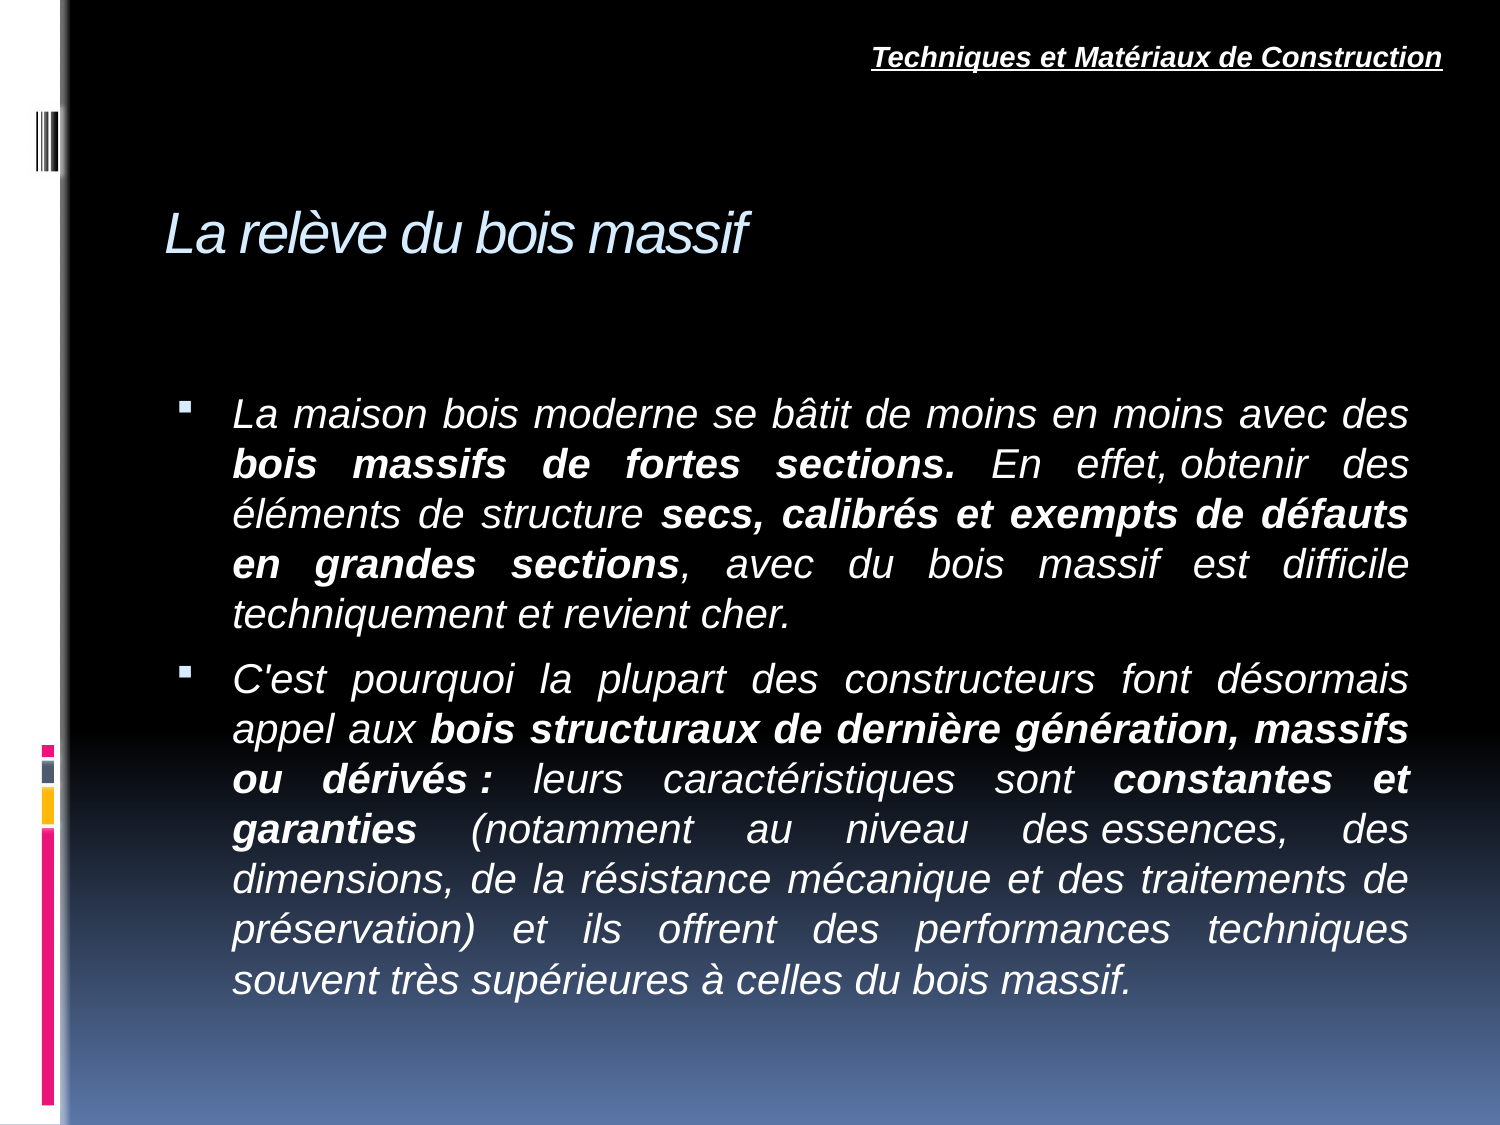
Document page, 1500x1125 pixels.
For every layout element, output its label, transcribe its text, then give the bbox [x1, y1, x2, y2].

title La relève du bois massif [150, 188, 1425, 339]
list La maison bois moderne se bâtit de moins en moins avec des bois massifs de fortes sections. En effet, obtenir des éléments de structure secs, calibrés et exempts de défauts en grandes sections, avec du bois massif est difficile techniquement et revient cher. C'est pourquoi la plupart des constructeurs font désormais appel aux bois structuraux de dernière génération, massifs ou dérivés : leurs caractéristiques sont constantes et garanties (notamment au niveau des essences, des dimensions, de la résistance mécanique et des traitements de préservation) et ils offrent des performances techniques souvent très supérieures à celles du bois massif. [150, 379, 1425, 1035]
text_box Techniques et Matériaux de Construction [856, 30, 1500, 81]
